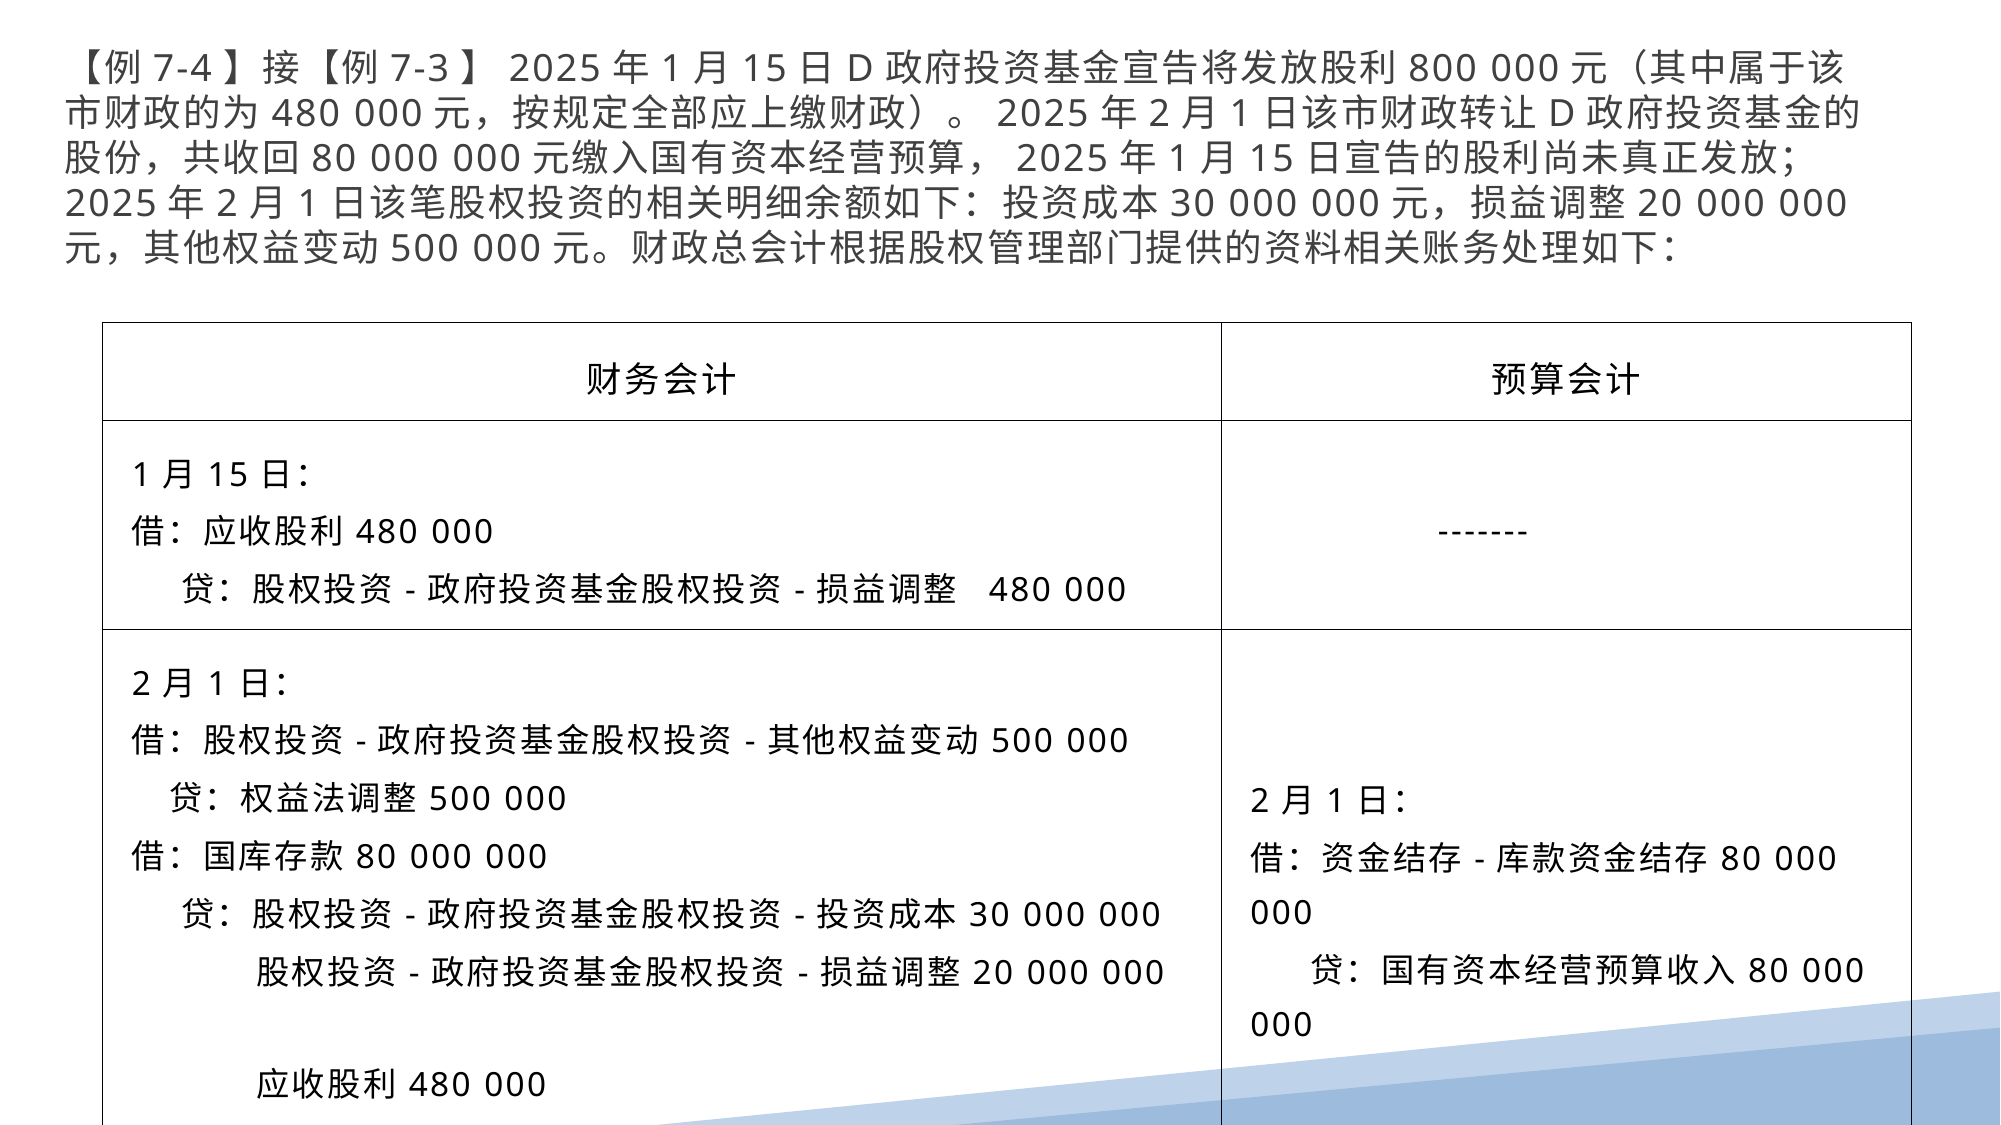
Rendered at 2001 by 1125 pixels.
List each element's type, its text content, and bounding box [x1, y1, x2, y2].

table_header 财务会计 [103, 323, 1221, 420]
text_box 【例7-4】接【例7-3】2025年1月15日D政府投资基金宣告将发放股利800 000元（其中属于该市财政的为480 000元，按规定全部应上缴财政）。2025年2月1日该市财政转让D政府投资基金的股份，共收回80 000 000元缴入国有资本经营预算，2025年1月15日宣告的股利尚未真正发放；2025年2月1日该笔股权投资的相关明细余额如下：投资成本30 000 000元，损益调整20 000 000元，其他权益变动500 000元。财政总会计根据股权管理部门提供的资料相关账务处理如下： [54, 15, 1883, 351]
table_cell 2月1日： 借：股权投资-政府投资基金股权投资-其他权益变动500 000 贷：权益法调整500 000 借：国库存款80 000 000 贷：股权投资-政府投资基金股权投资-投资成本30 000 000 股权投资-政府投资基金股权投资-损益调整20 000 000 应收股利480 000 投资收益29 520 000 [103, 630, 1221, 1125]
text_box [656, 991, 2000, 1125]
table_cell ------- [1222, 421, 1911, 629]
table_cell 2月1日： 借：资金结存-库款资金结存80 000 000 贷：国有资本经营预算收入80 000 000 [1222, 630, 1911, 991]
table_cell 1月15日： 借：应收股利480 000 贷：股权投资-政府投资基金股权投资-损益调整 480 000 [103, 421, 1221, 629]
table_header 预算会计 [1222, 323, 1911, 420]
